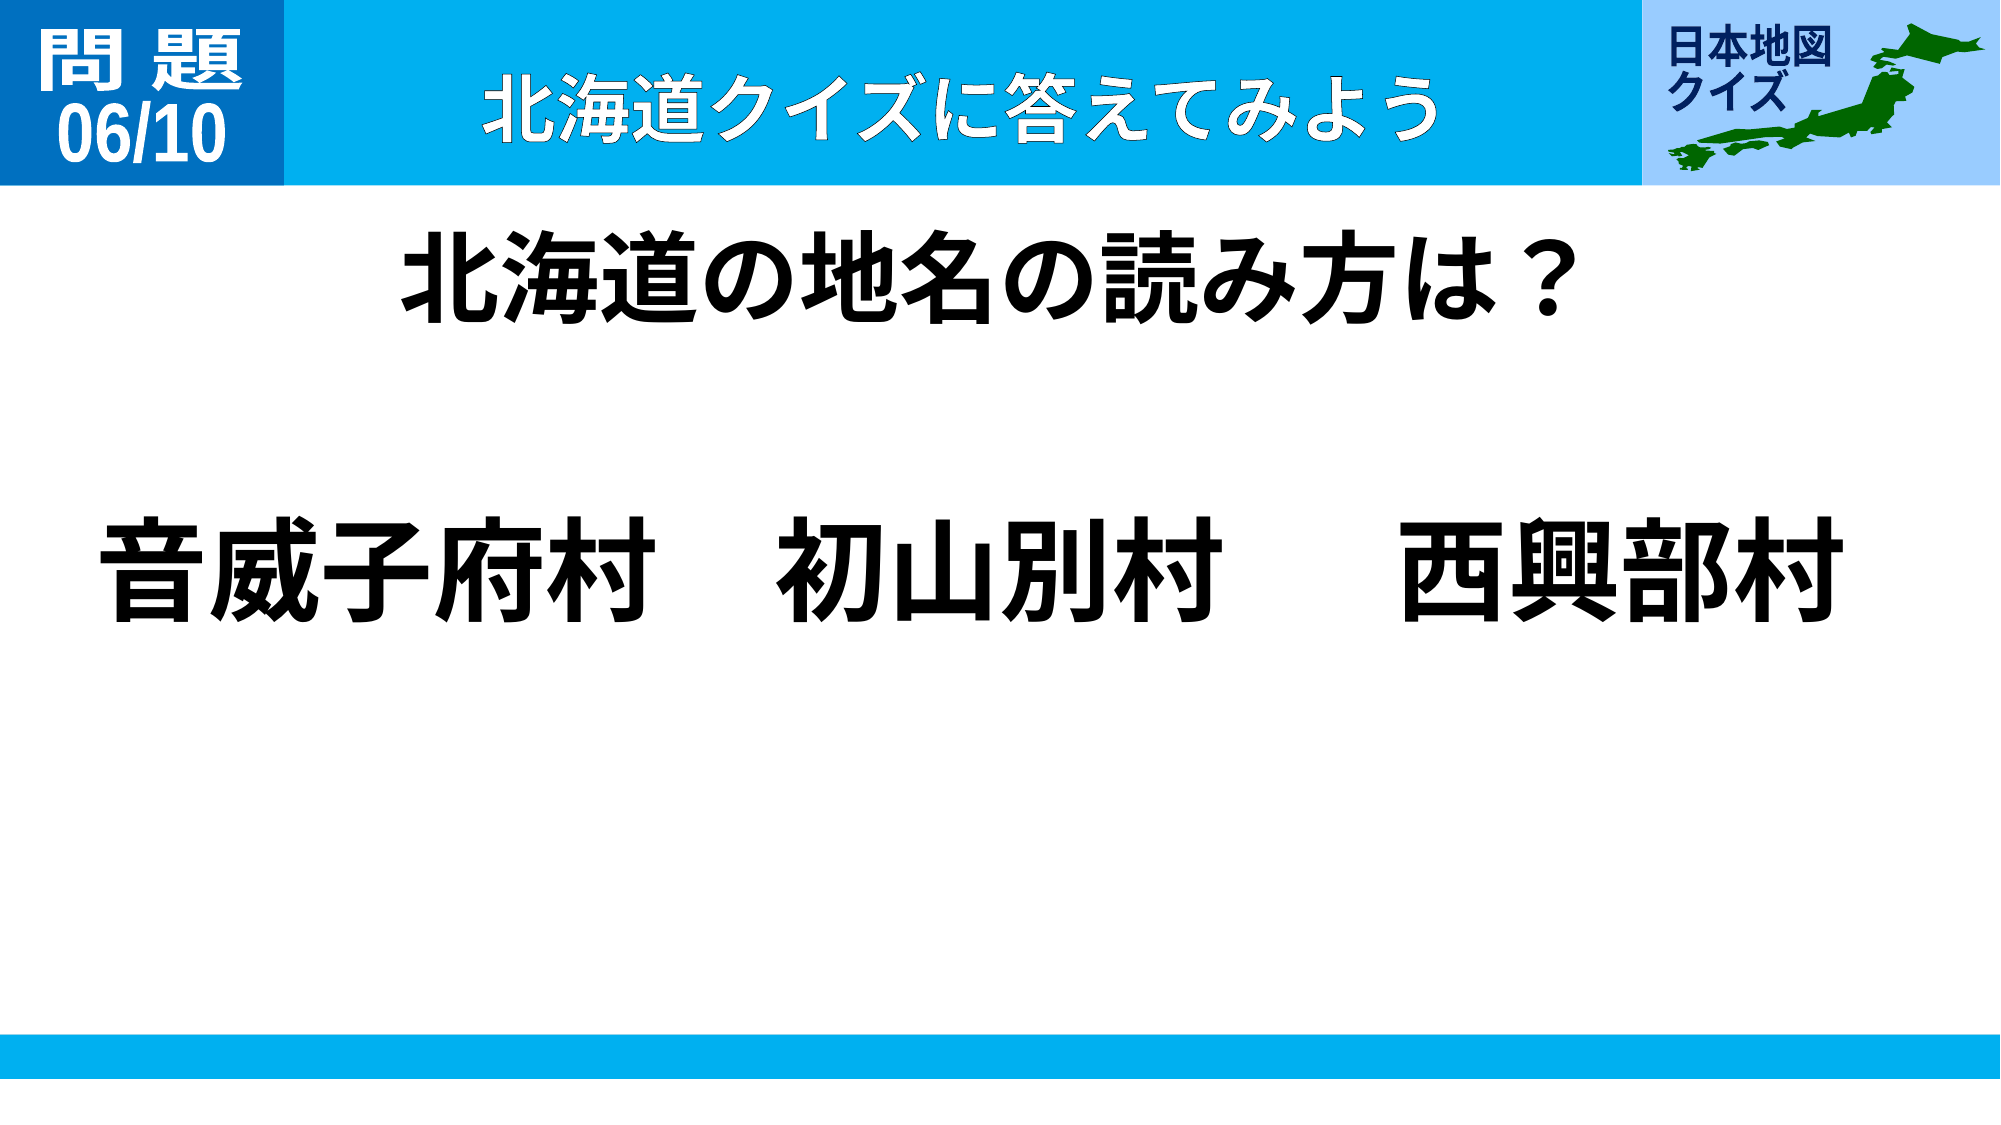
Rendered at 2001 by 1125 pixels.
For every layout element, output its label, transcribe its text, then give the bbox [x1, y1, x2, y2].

text_box 北海道の地名の読み方は？ [385, 208, 1615, 343]
text_box [0, 1034, 2000, 1079]
text_box 西興部村 [1381, 492, 1861, 643]
text_box 音威子府村 [80, 492, 674, 643]
text_box 初山別村 [760, 492, 1240, 643]
